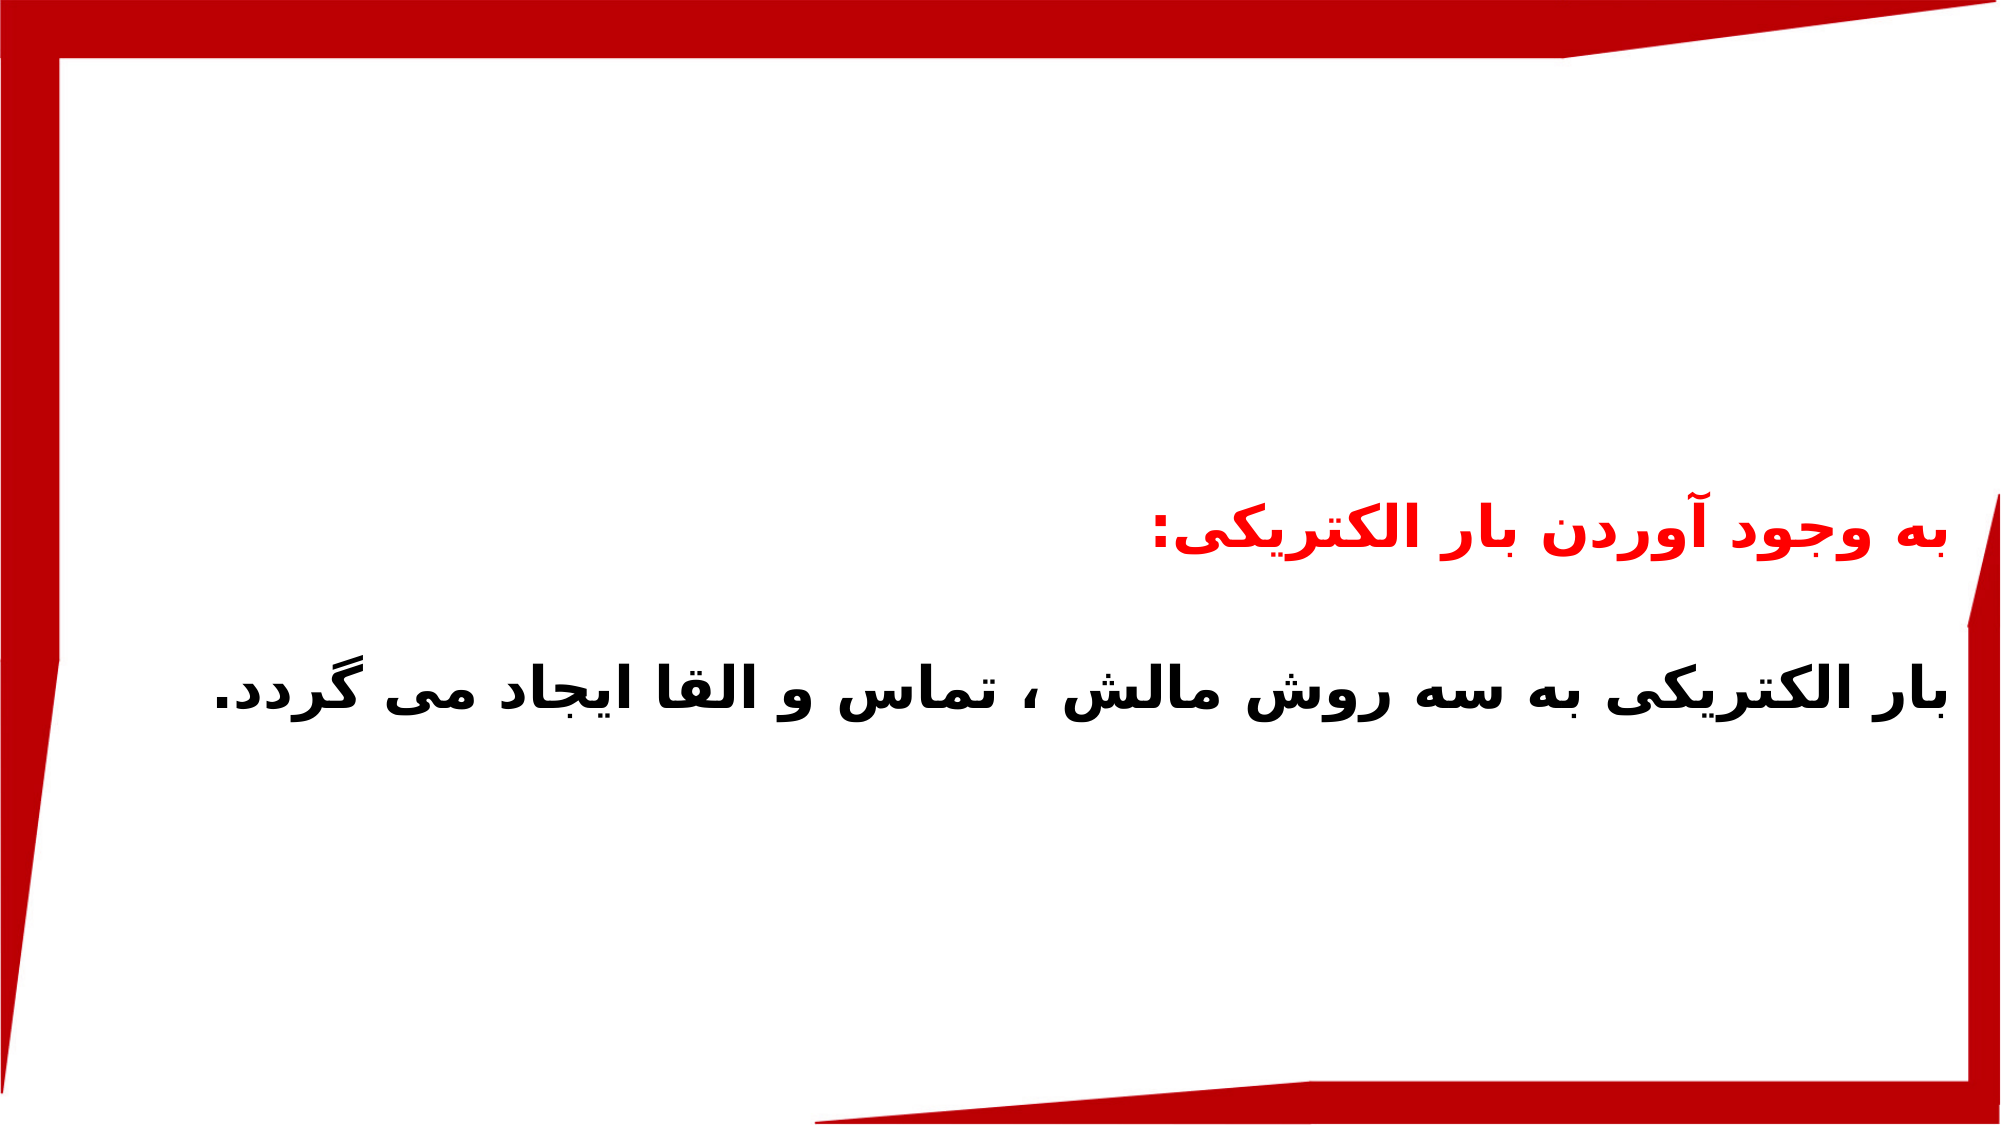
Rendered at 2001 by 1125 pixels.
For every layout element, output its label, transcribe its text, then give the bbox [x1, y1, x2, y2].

picture [0, 0, 2001, 1125]
text_box به وجود آوردن بار الکتریکی: بار الکتریکی به سه روش مالش ، تماس و القا ایجاد می گردد. [69, 411, 1967, 889]
